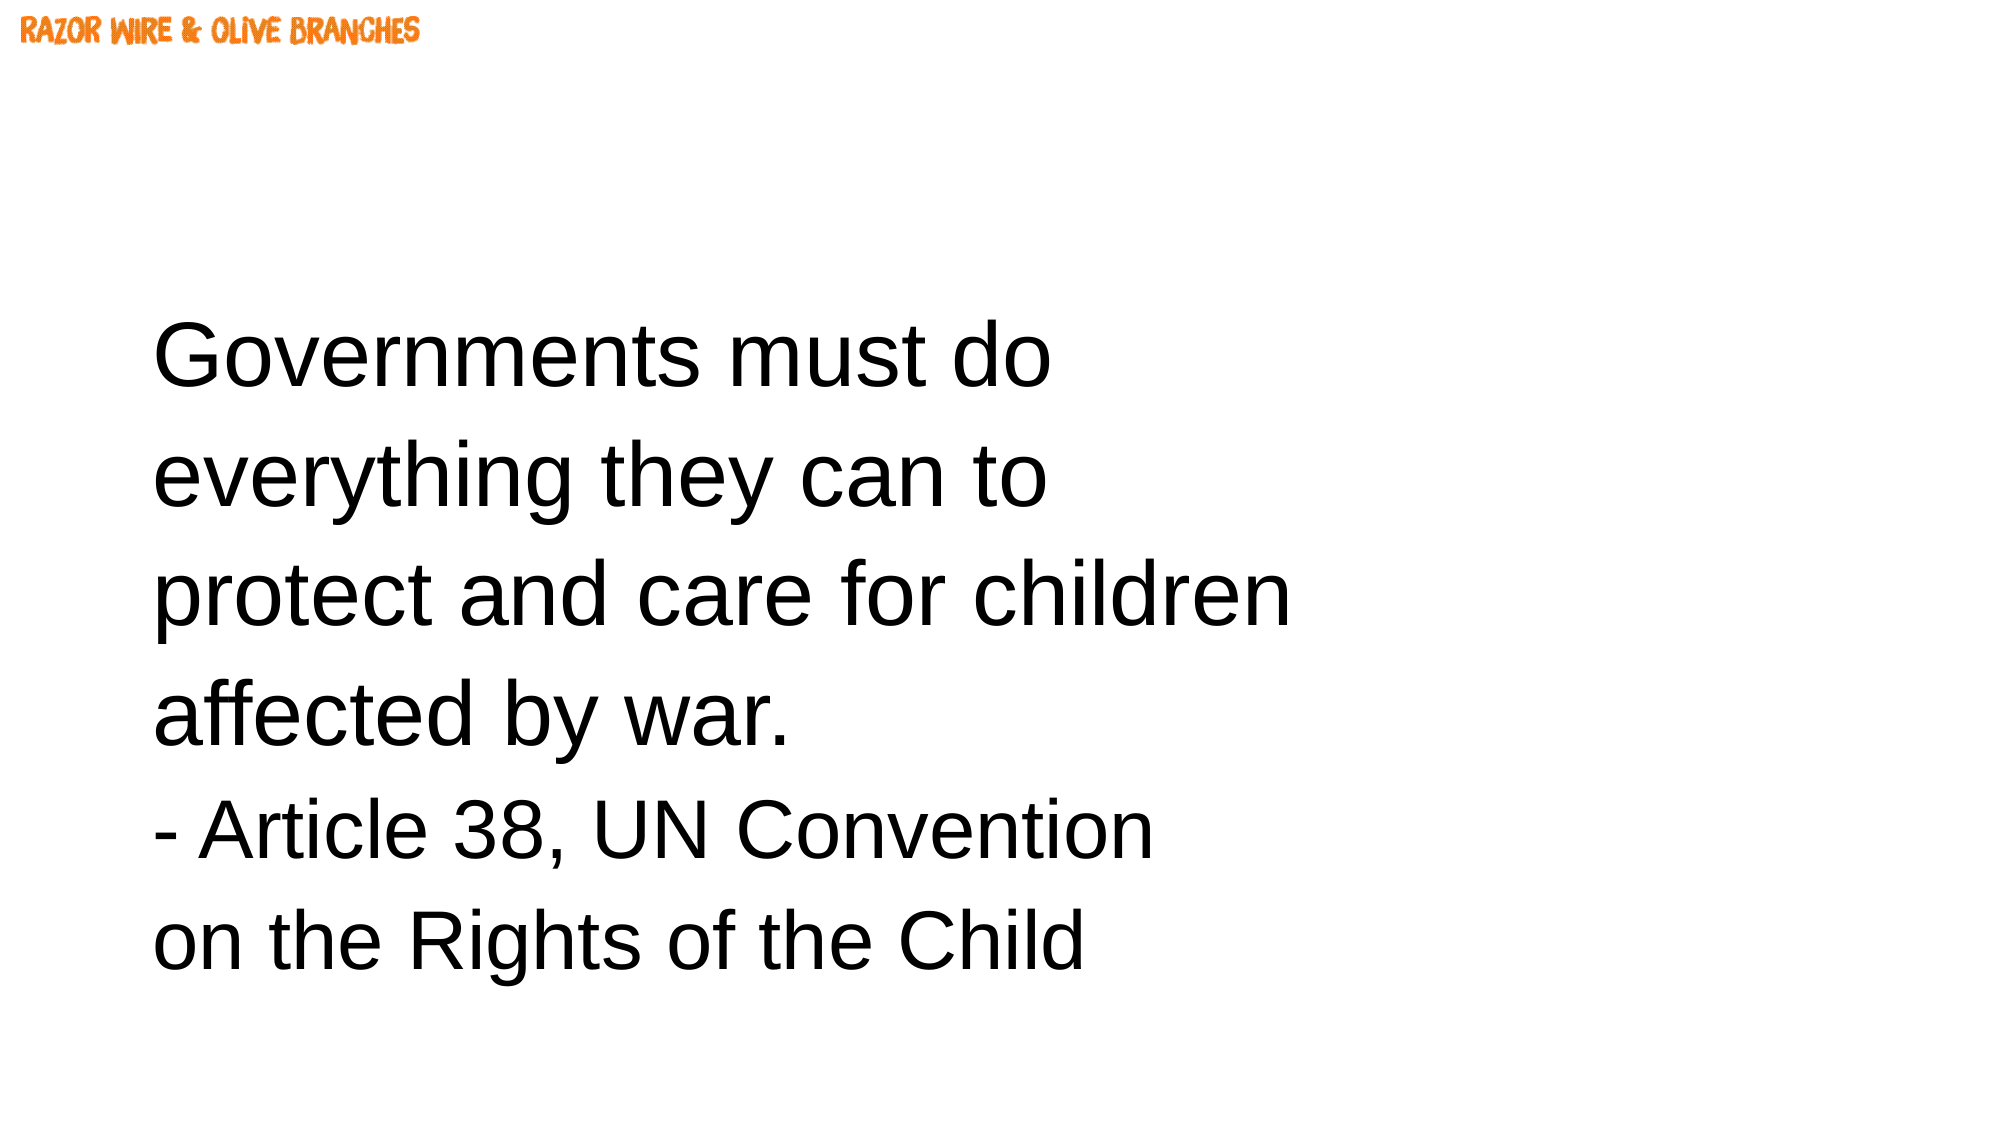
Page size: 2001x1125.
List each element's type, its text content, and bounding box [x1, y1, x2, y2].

list Governments must do everything they can to protect and care for children affected by war. - Article 38, UN Convention on the Rights of the Child [137, 299, 1863, 1014]
